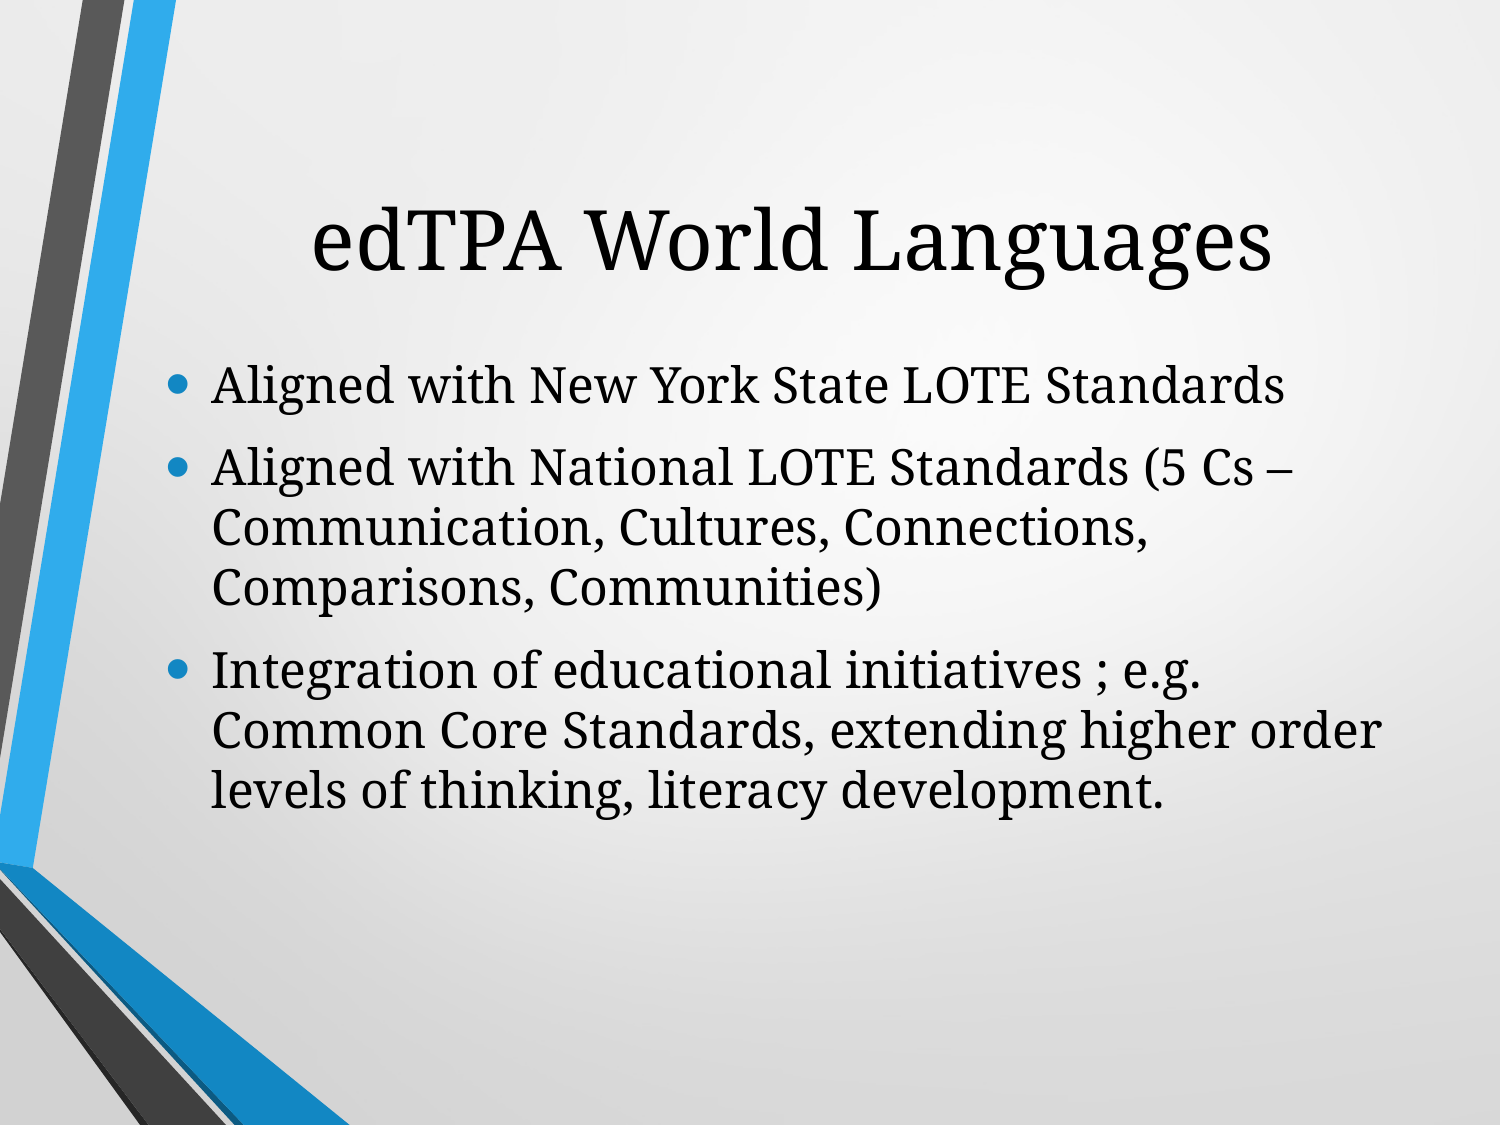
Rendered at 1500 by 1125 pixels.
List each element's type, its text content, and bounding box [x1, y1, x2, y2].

title edTPA World Languages [161, 75, 1425, 400]
list Aligned with New York State LOTE Standards Aligned with National LOTE Standards (5 Cs – Communication, Cultures, Connections, Comparisons, Communities) Integration of educational initiatives ; e.g. Common Core Standards, extending higher order levels of thinking, literacy development. [150, 312, 1414, 860]
